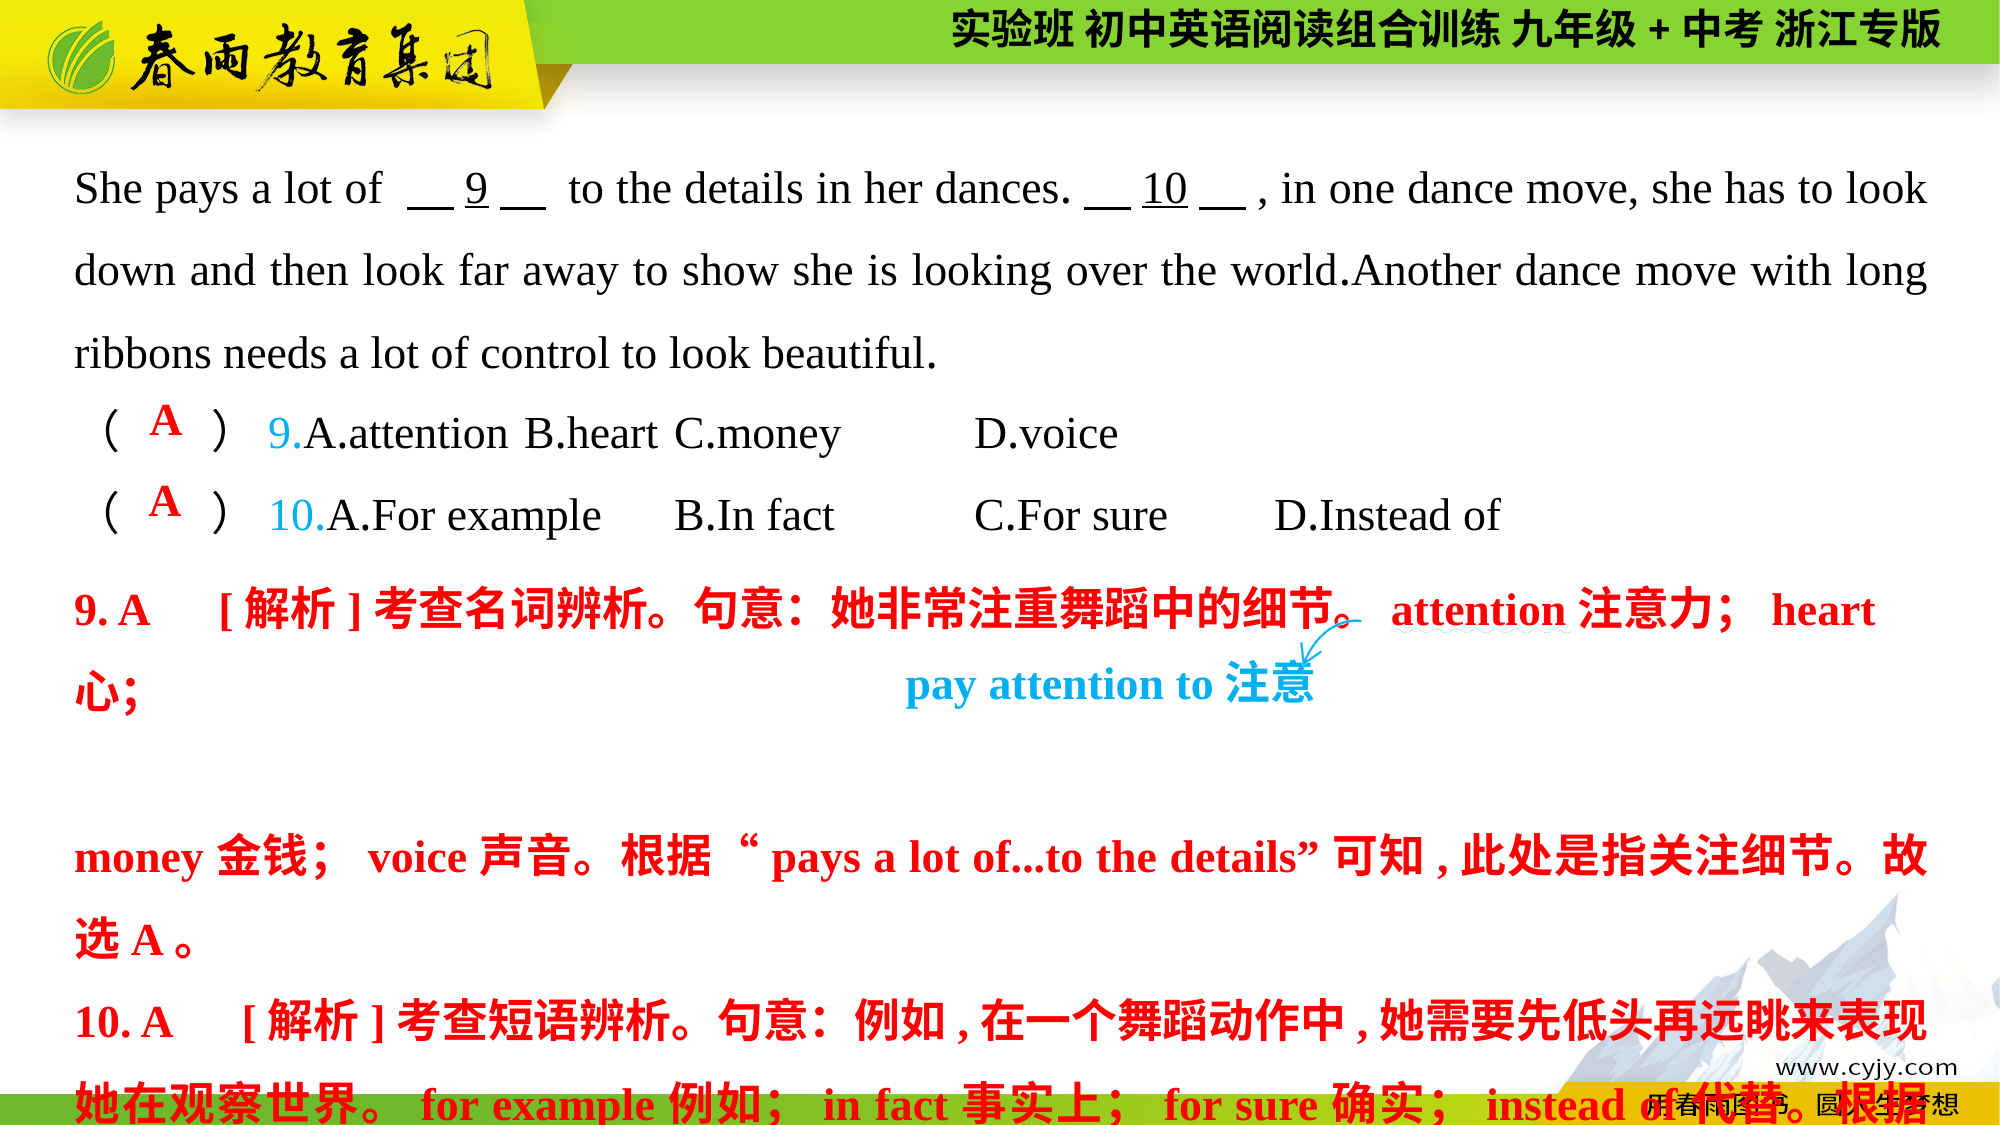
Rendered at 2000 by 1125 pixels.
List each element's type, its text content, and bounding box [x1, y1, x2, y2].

text_box A [134, 382, 198, 453]
text_box 9. A [解析]考查名词辨析。句意：她非常注重舞蹈中的细节。attention注意力；heart心； money金钱；voice声音。根据“pays a lot of...to the details”可知,此处是指关注细节。故选A。 10. A [解析]考查短语辨析。句意：例如,在一个舞蹈动作中,她需要先低头再远眺来表现她在观察世界。for example例如；in fact事实上；for sure确实；instead of代替。根据“in one dance move...”可知,此处是在举例说明她如何关注细节。故选A。 [59, 544, 1944, 1125]
text_box pay attention to注意 [890, 646, 1332, 717]
text_box （ ）9.A.attention B.heart C.money D.voice （ ）10.A.For example B.In fact C.For sure D.Instead of [59, 367, 1944, 544]
picture [1289, 594, 1369, 682]
list She pays a lot of 9 to the details in her dances. 10 , in one dance move, she has to look down and then look far away to show she is looking over the world.Another dance move with long ribbons needs a lot of control to look beautiful. [59, 122, 1944, 367]
text_box A [133, 463, 197, 534]
picture [0, 0, 2000, 1125]
